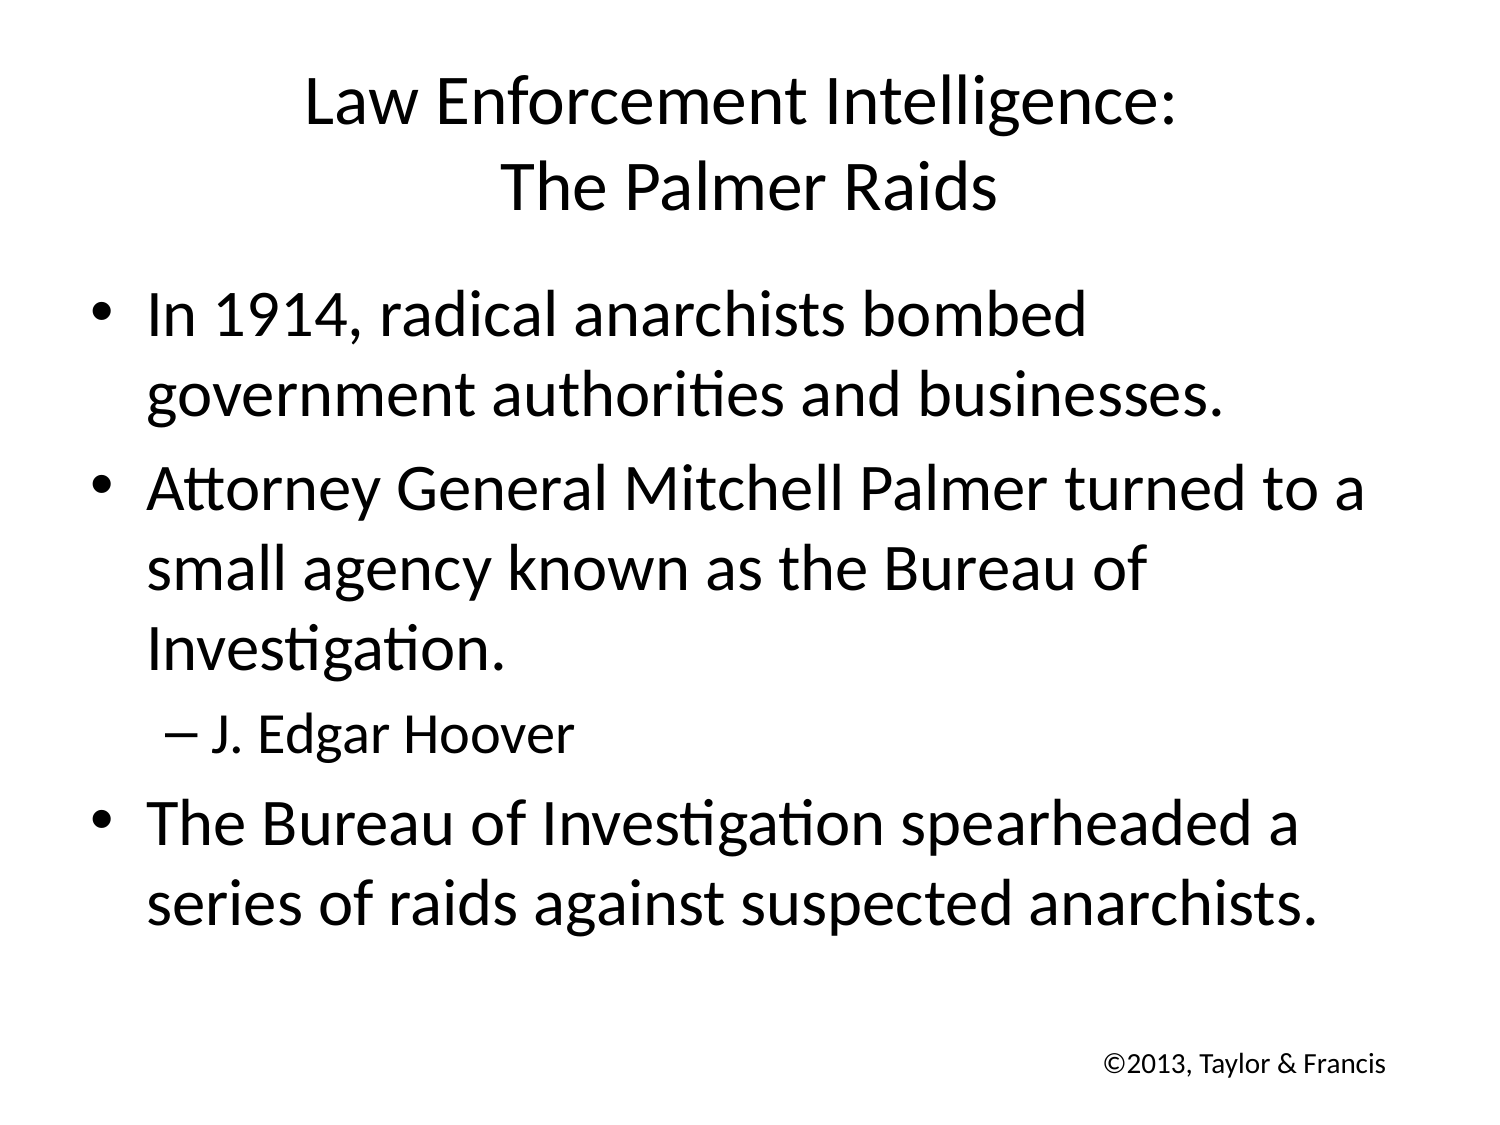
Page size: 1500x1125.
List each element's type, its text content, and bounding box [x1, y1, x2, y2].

text_box ©2013, Taylor & Francis [1087, 1037, 1463, 1082]
title Law Enforcement Intelligence: The Palmer Raids [75, 45, 1425, 233]
list In 1914, radical anarchists bombed government authorities and businesses. Attorney General Mitchell Palmer turned to a small agency known as the Bureau of Investigation. J. Edgar Hoover The Bureau of Investigation spearheaded a series of raids against suspected anarchists. [75, 262, 1425, 1005]
